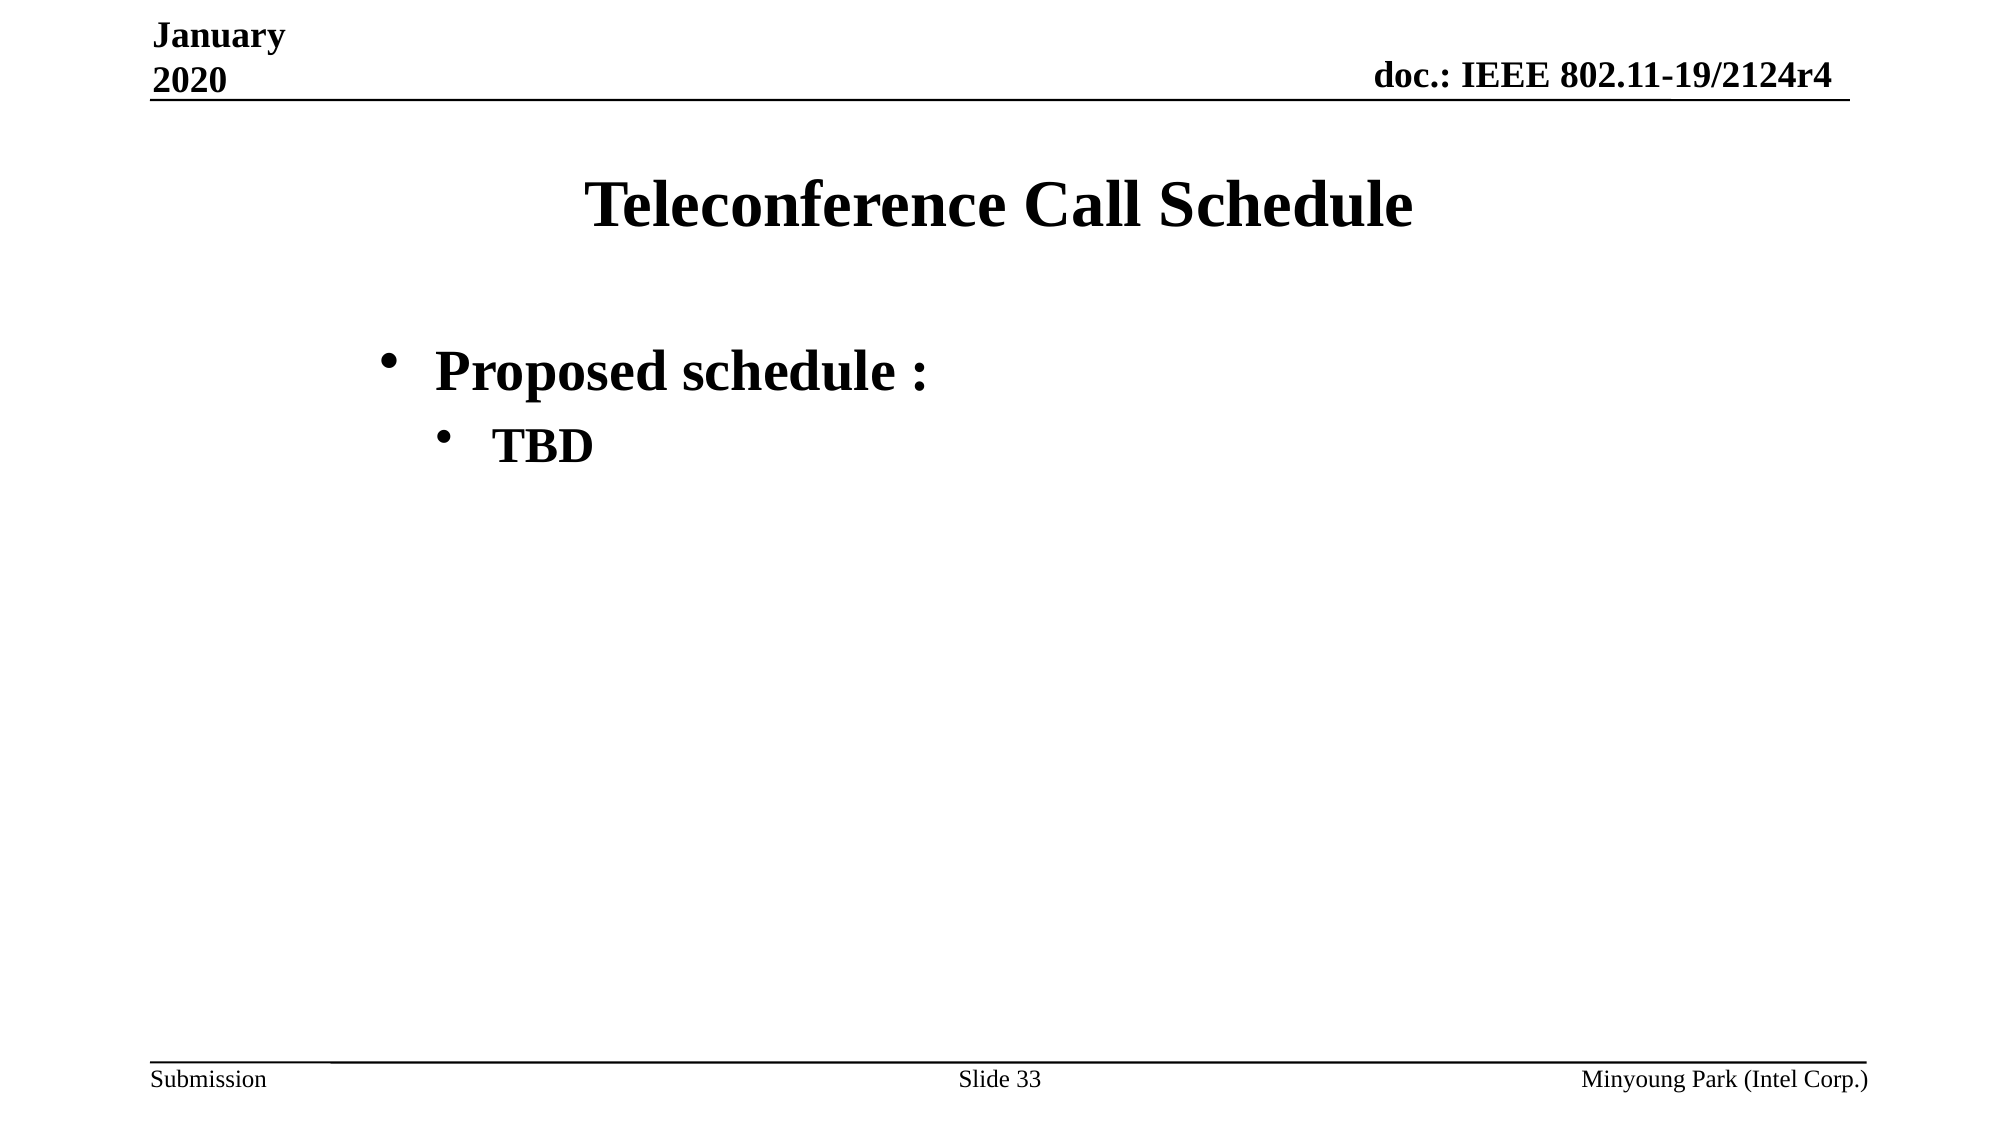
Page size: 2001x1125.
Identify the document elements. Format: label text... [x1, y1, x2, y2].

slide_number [152, 54, 347, 101]
footer Minyoung Park (Intel Corp.) [1266, 1061, 1869, 1093]
list Proposed schedule : TBD [364, 324, 1638, 1000]
slide_number Slide 33 [957, 1061, 1042, 1093]
title Teleconference Call Schedule [150, 112, 1850, 288]
